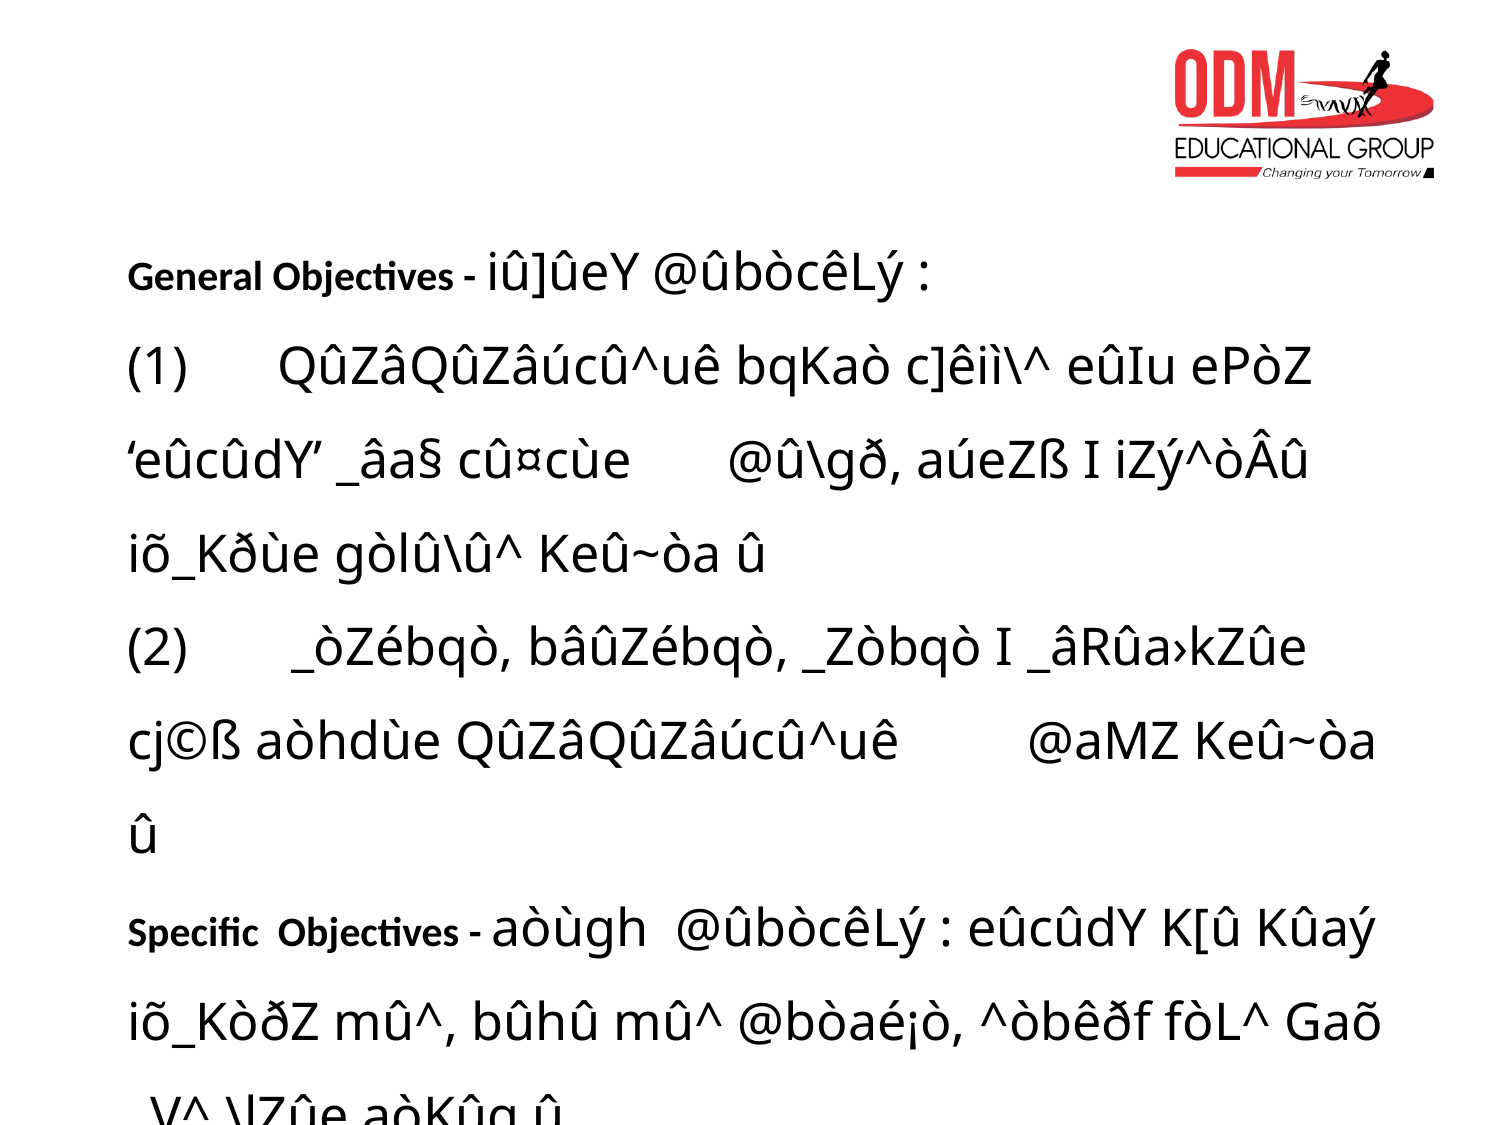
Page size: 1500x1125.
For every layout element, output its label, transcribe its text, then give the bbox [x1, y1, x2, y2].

picture [1174, 49, 1435, 179]
title General Objectives - iû]ûeY @ûbòcêLý : (1) QûZâQûZâúcû^uê bqKaò c]êiì\^ eûIu ePòZ ‘eûcûdY’ _âa§ cû¤cùe @û\gð, aúeZß I iZý^òÂû iõ_Kðùe gòlû\û^ Keû~òa û (2) _òZébqò, bâûZébqò, _Zòbqò I _âRûa›kZûe cj©ß aòhdùe QûZâQûZâúcû^uê @aMZ Keû~òa û Specific Objectives - aòùgh @ûbòcêLý : eûcûdY K[û Kûaý iõ_KòðZ mû^, bûhû mû^ @bòaé¡ò, ^òbêðf fòL^ Gaõ _V^ \lZûe aòKûg û [112, 200, 1425, 888]
